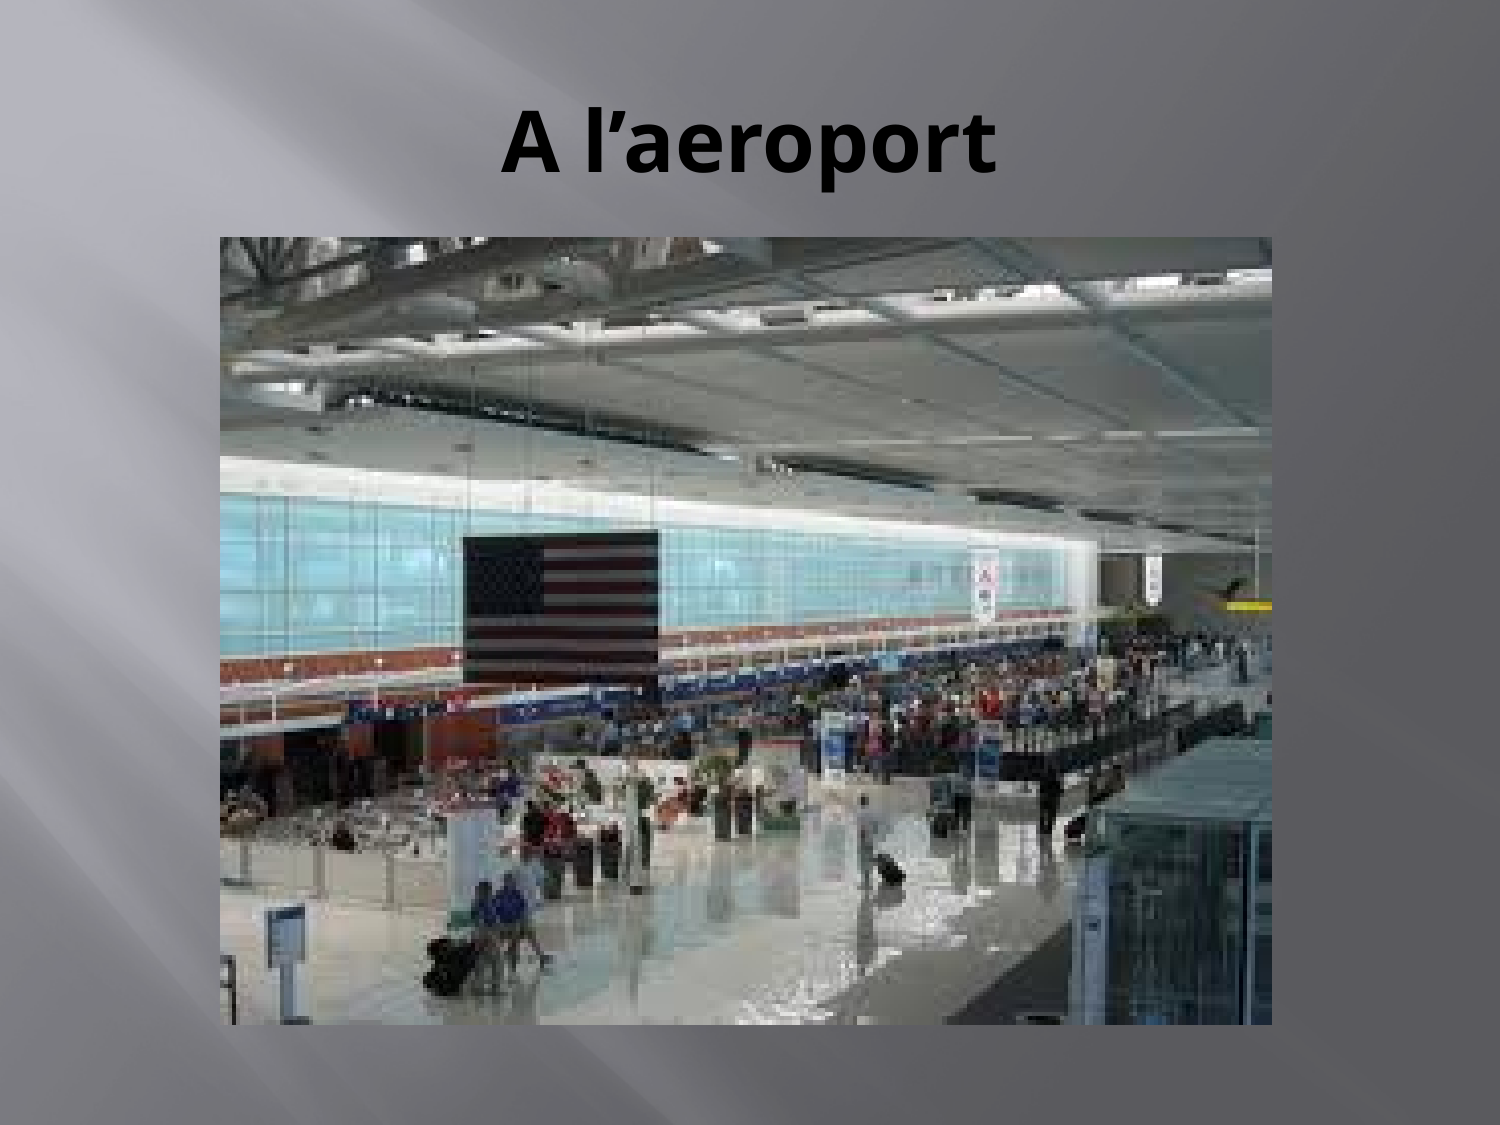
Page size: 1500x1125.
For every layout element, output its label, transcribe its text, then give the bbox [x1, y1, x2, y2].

title A l’aeroport [75, 45, 1425, 233]
picture [219, 237, 1272, 1026]
